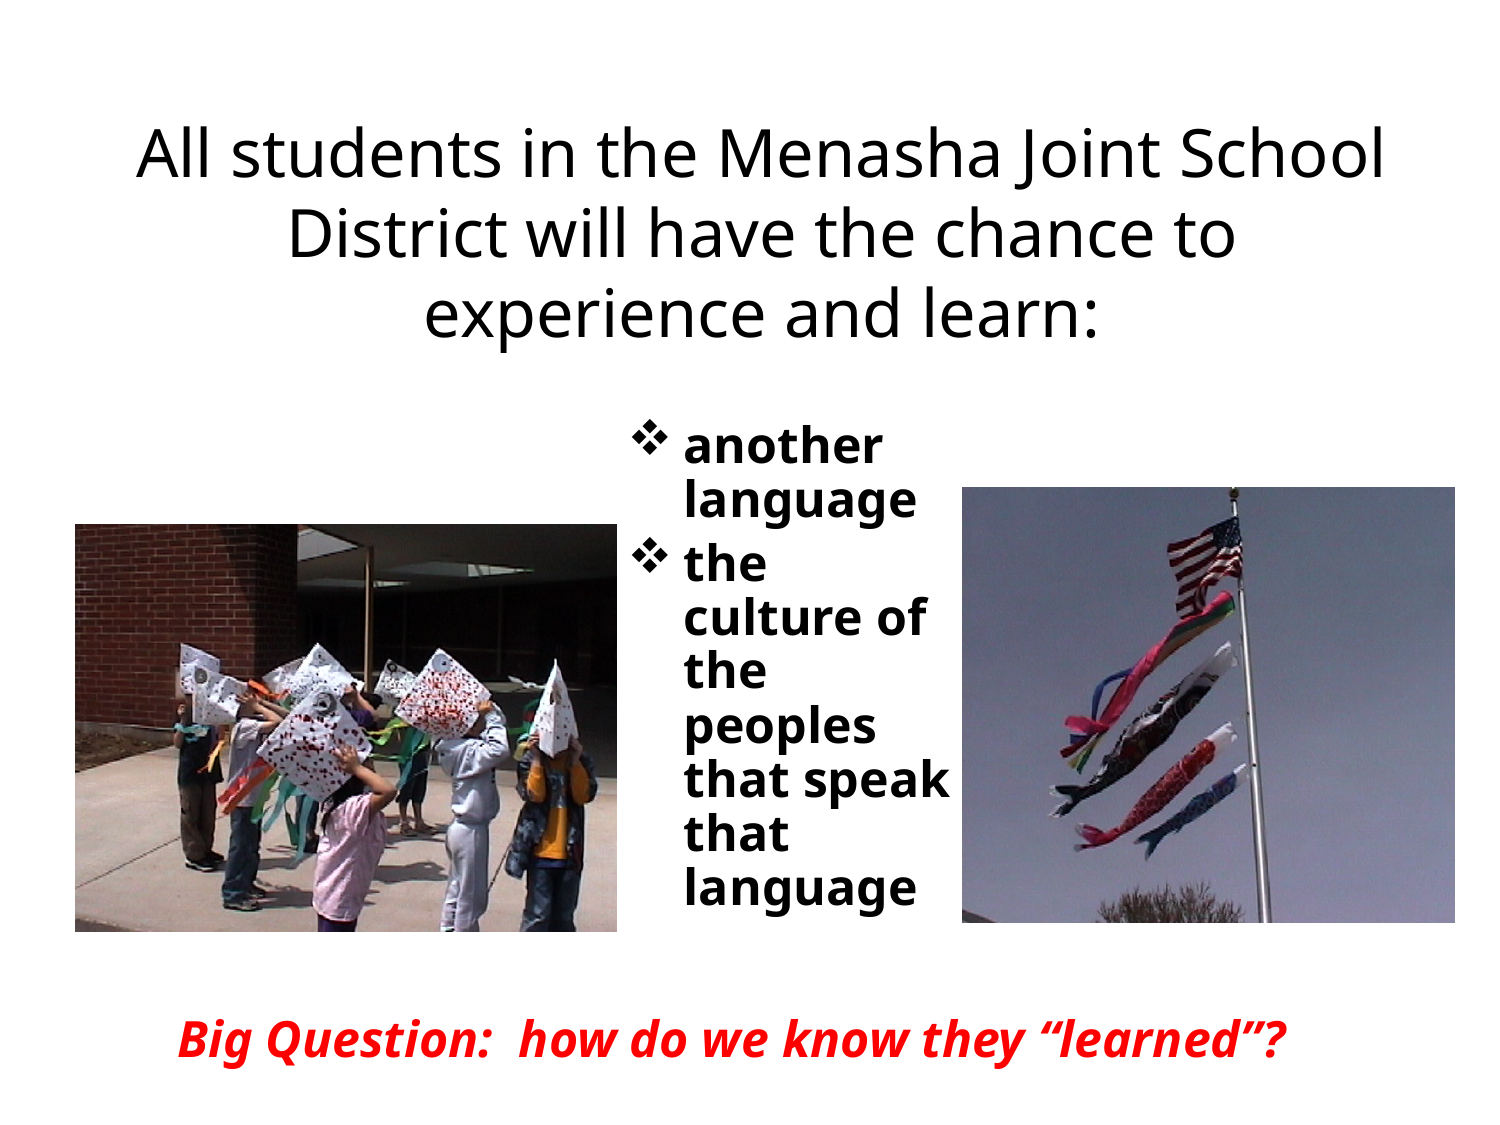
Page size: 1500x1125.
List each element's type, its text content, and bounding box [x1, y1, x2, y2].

list another language the culture of the peoples that speak that language [612, 412, 976, 999]
picture [74, 524, 618, 932]
title All students in the Menasha Joint School District will have the chance to experience and learn: [112, 99, 1413, 363]
picture [962, 487, 1455, 923]
text_box Big Question: how do we know they “learned”? [162, 999, 1363, 1075]
